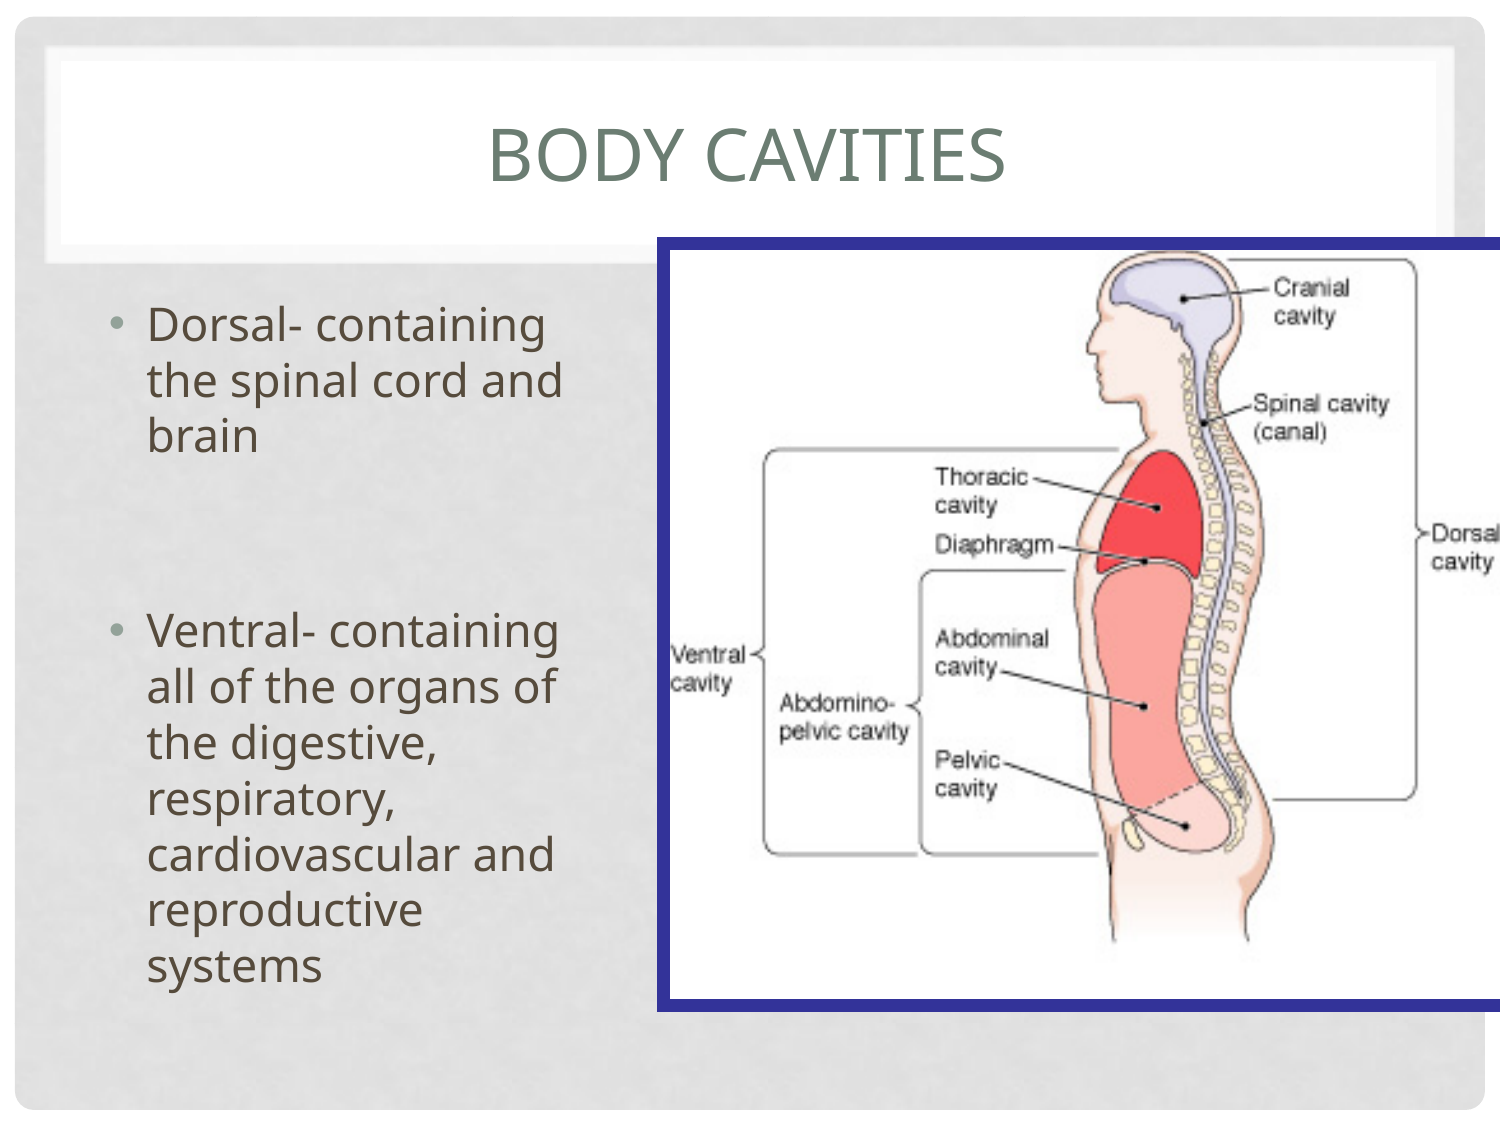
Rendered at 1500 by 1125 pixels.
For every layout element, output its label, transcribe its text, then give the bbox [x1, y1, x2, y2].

picture [669, 249, 1500, 1000]
list Dorsal- containing the spinal cord and brain Ventral- containing all of the organs of the digestive, respiratory, cardiovascular and reproductive systems [75, 287, 625, 1005]
title Body Cavities [69, 66, 1425, 238]
